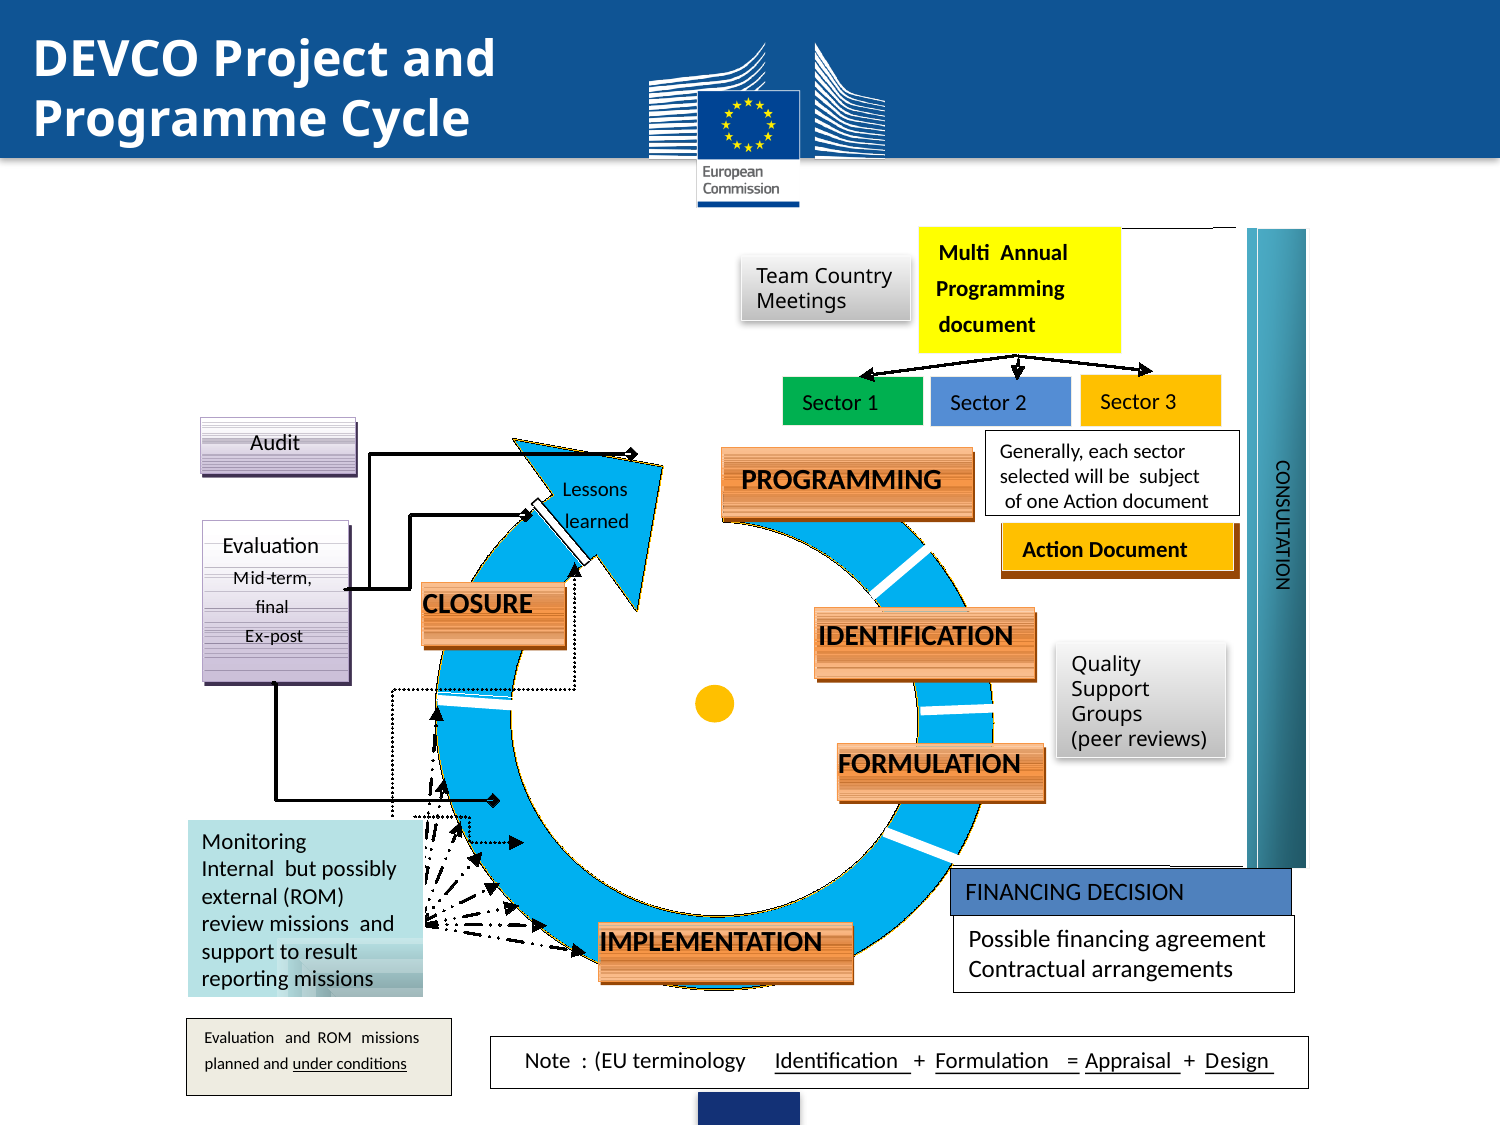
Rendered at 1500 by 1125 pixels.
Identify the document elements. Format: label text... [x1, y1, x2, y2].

text_box [0, 149, 1500, 225]
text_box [186, 226, 1310, 1096]
text_box DEVCO Project and Programme Cycle [0, 75, 684, 149]
text_box [0, 0, 1500, 75]
picture [684, 75, 885, 149]
